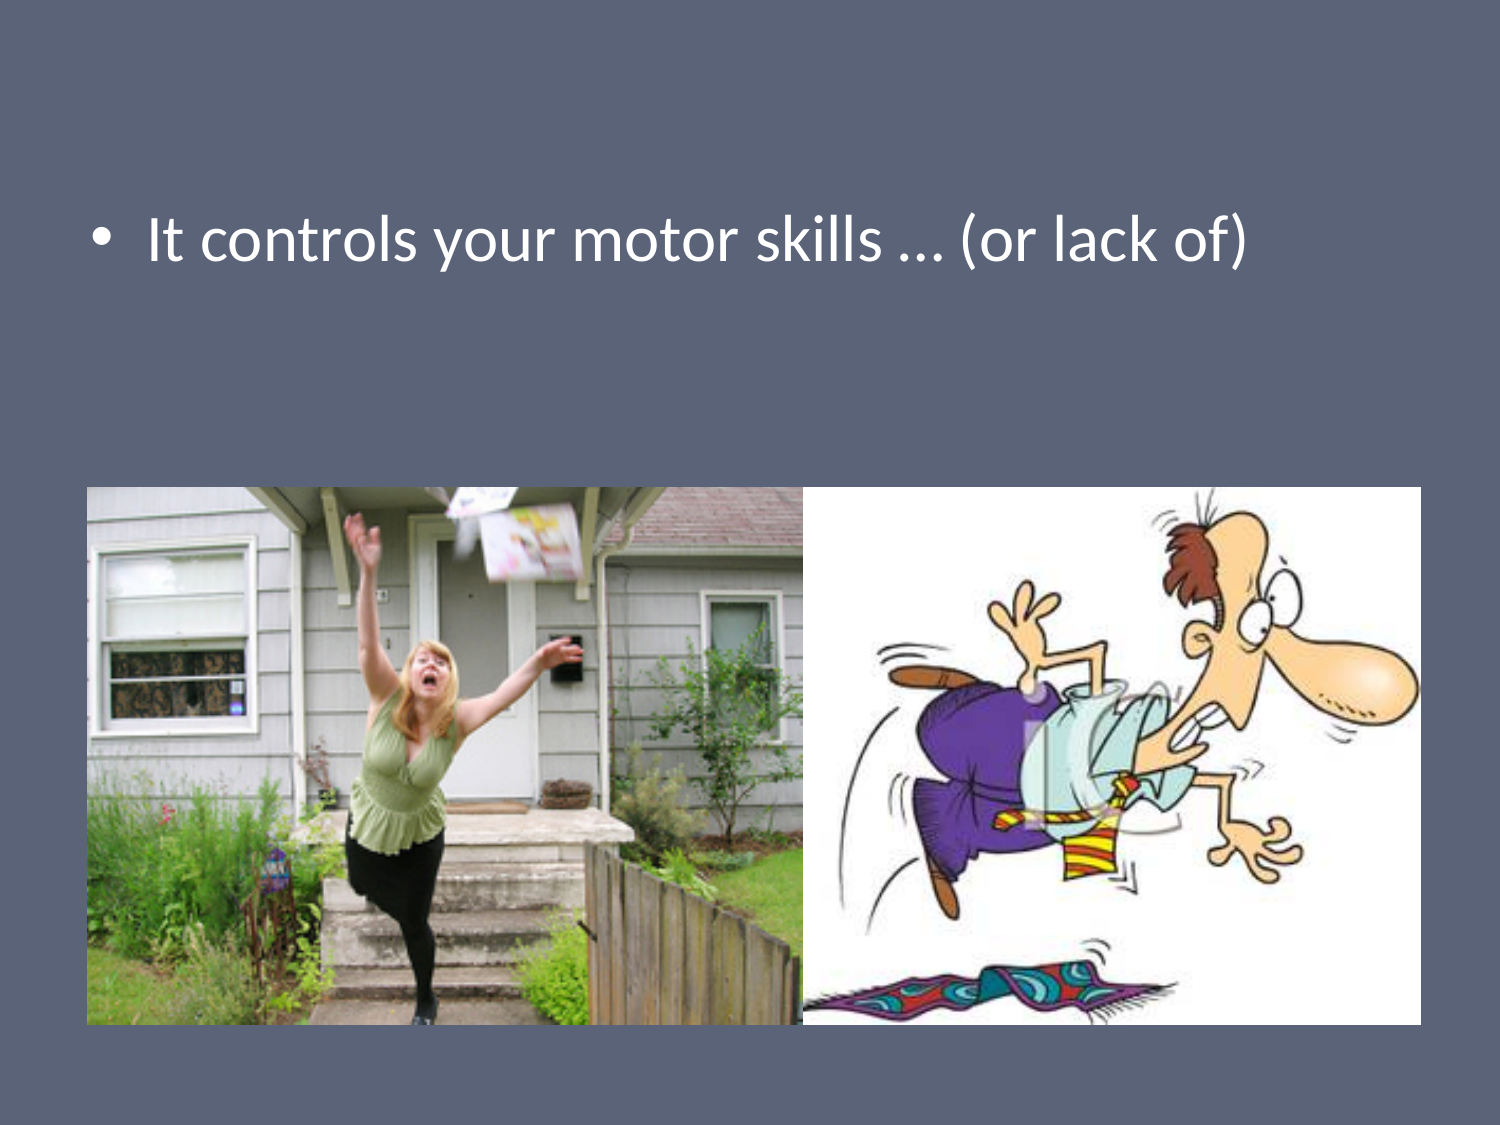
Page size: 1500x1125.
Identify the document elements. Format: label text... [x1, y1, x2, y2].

list It controls your motor skills … (or lack of) [75, 187, 1425, 930]
picture [87, 487, 1421, 1026]
